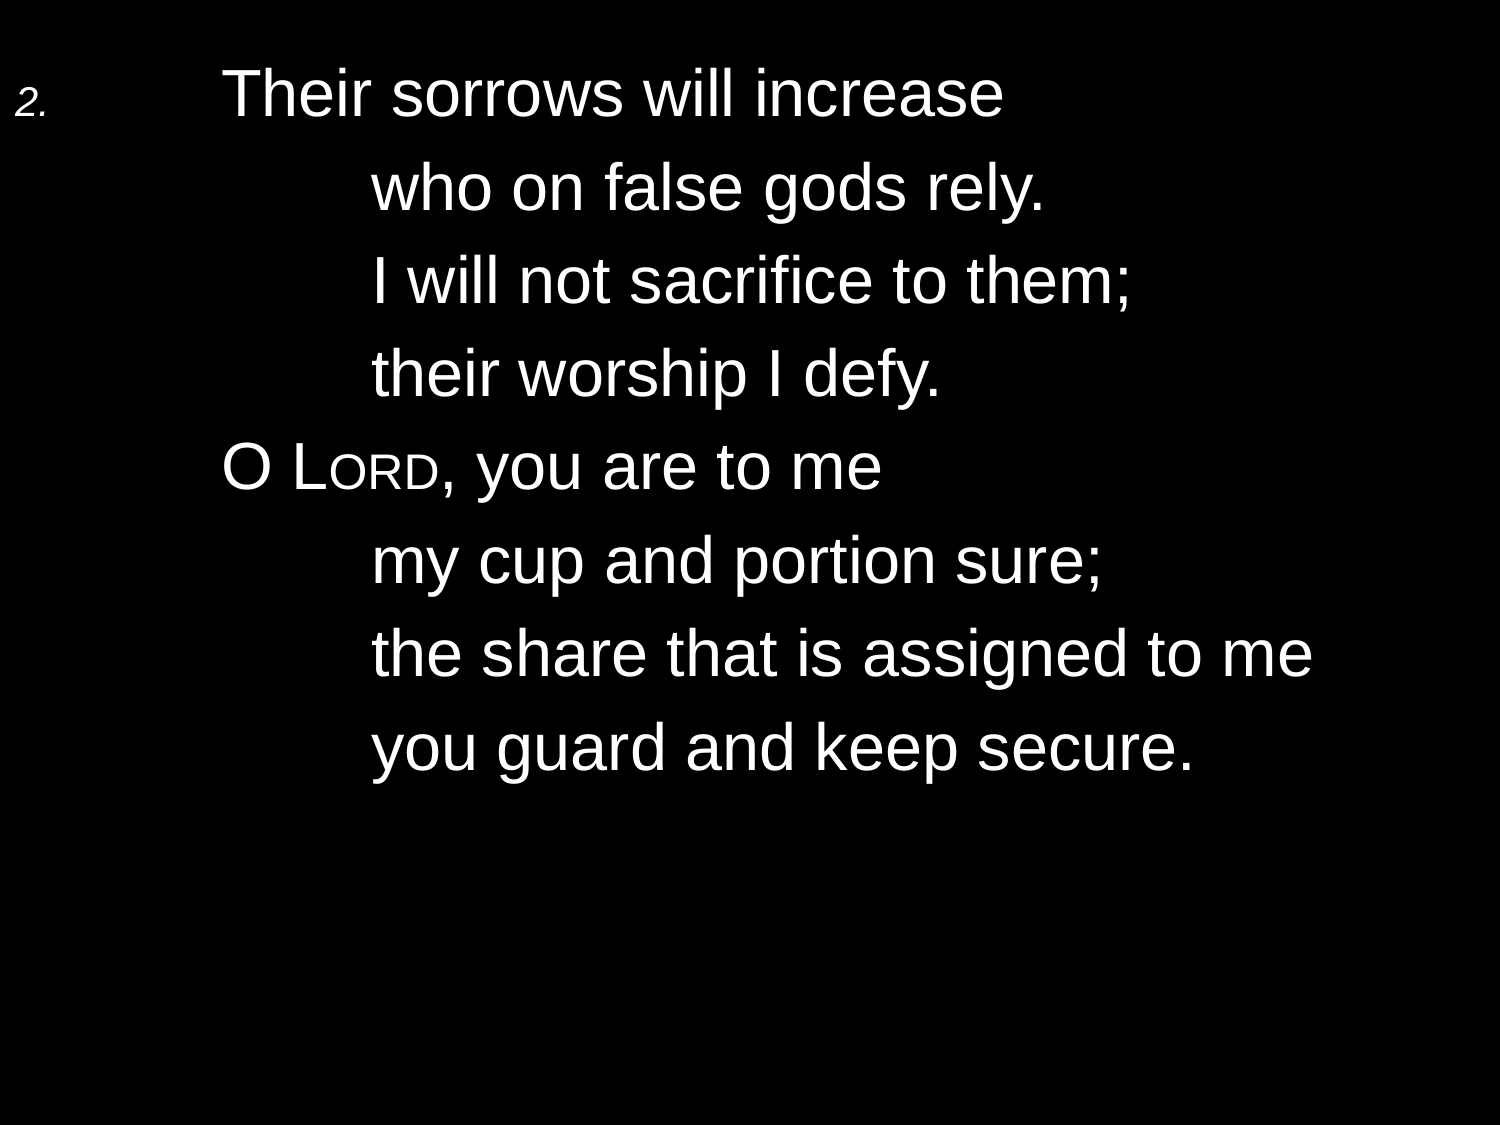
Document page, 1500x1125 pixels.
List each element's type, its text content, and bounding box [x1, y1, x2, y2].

list 2. Their sorrows will increase who on false gods rely. I will not sacrifice to them; their worship I defy. O Lord, you are to me my cup and portion sure; the share that is assigned to me you guard and keep secure. [0, 42, 1500, 1047]
